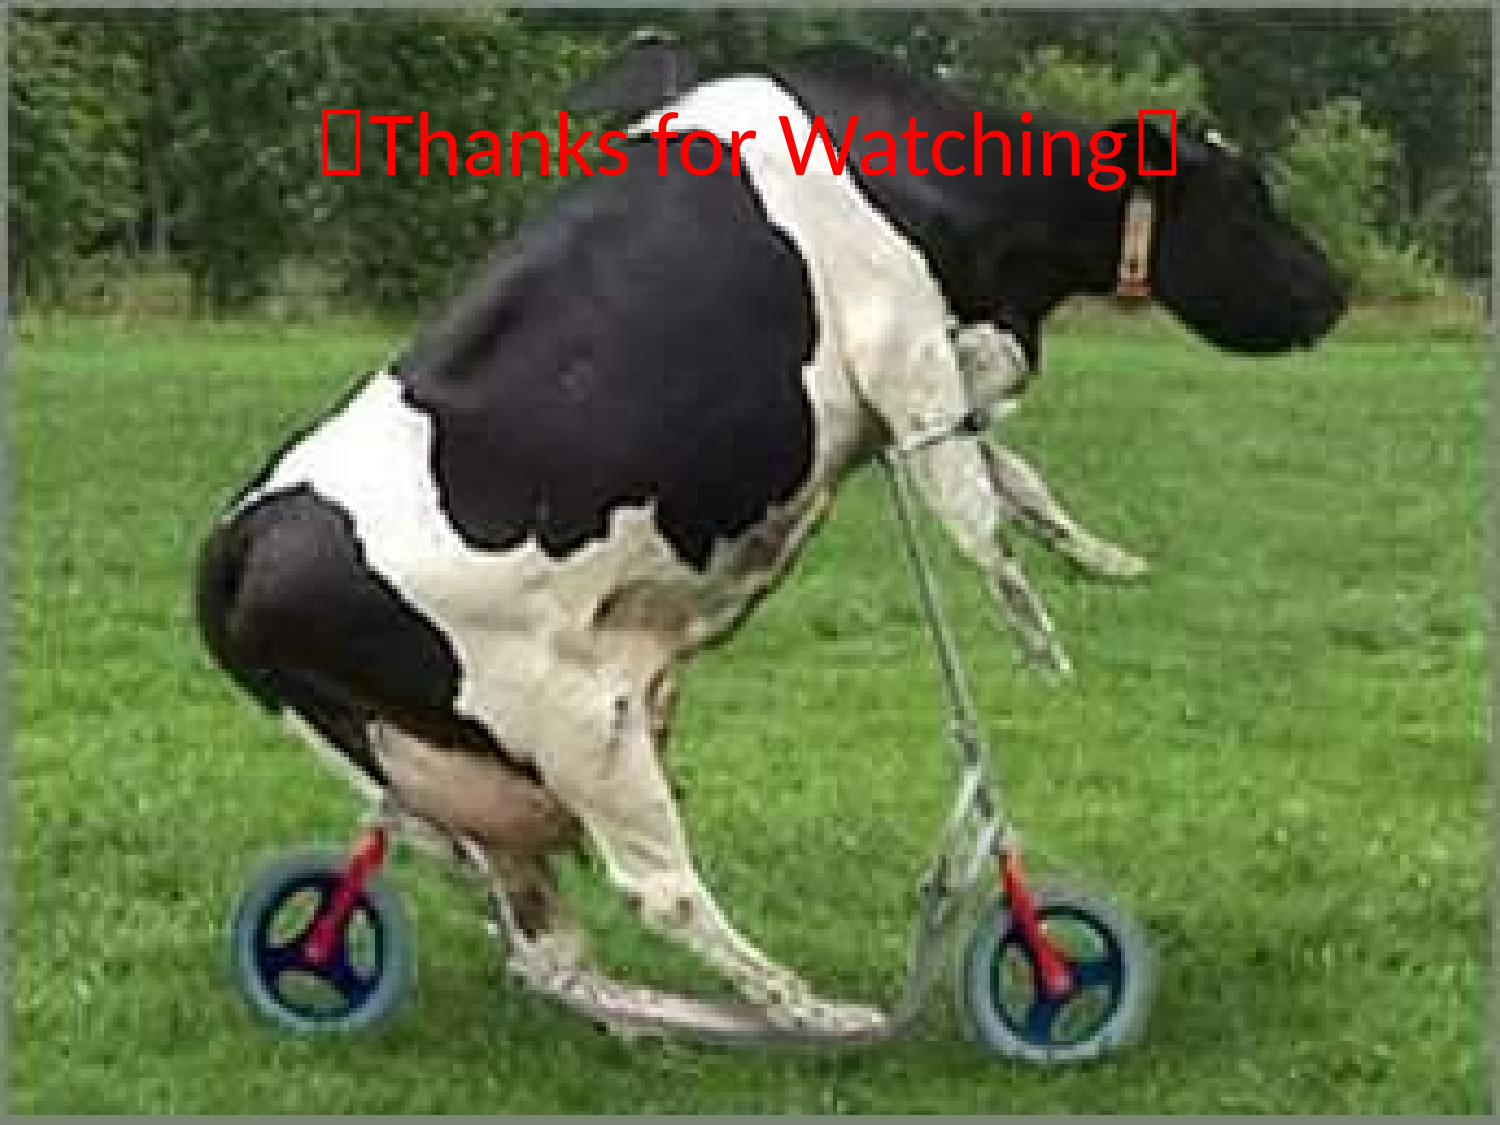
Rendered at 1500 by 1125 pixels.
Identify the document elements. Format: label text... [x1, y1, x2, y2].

title Thanks for Watching [75, 45, 1425, 233]
picture [0, 0, 1500, 1125]
